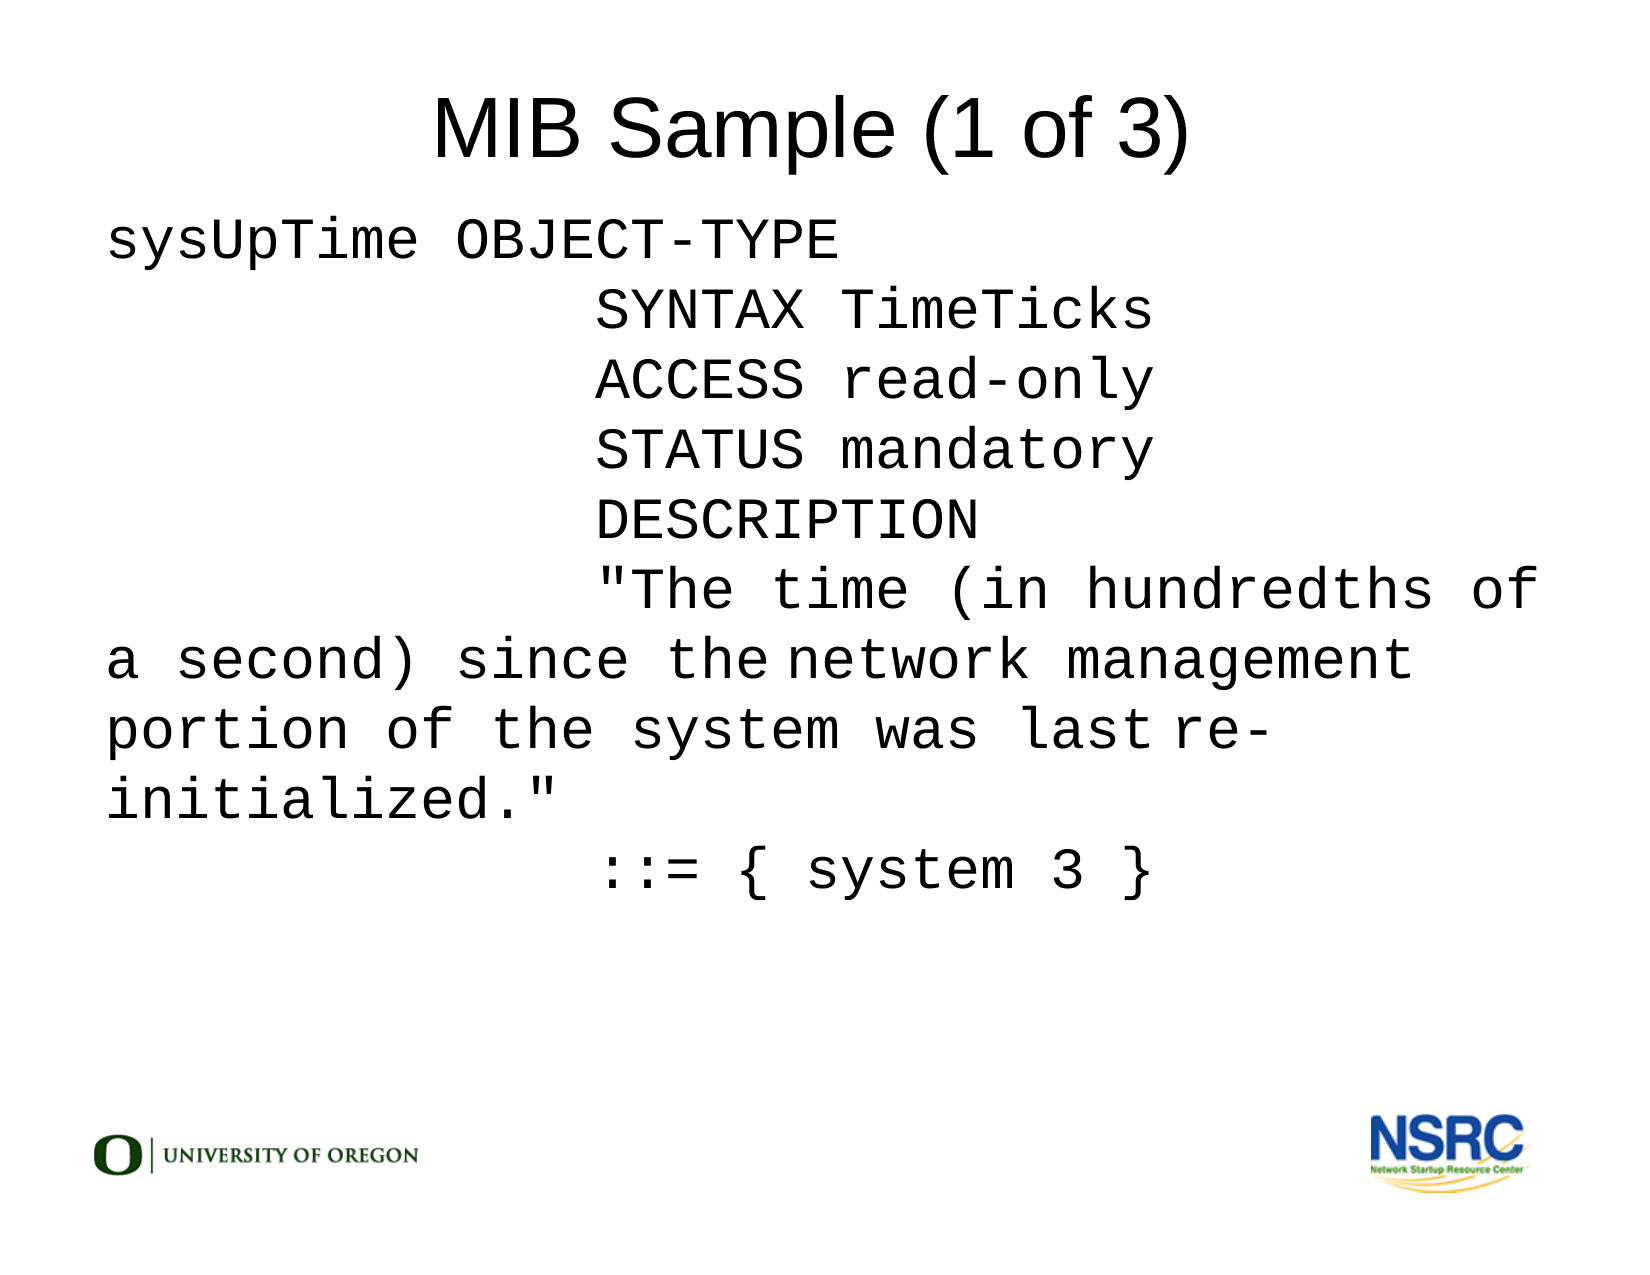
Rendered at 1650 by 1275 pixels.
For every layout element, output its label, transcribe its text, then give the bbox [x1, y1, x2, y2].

picture [1371, 1114, 1532, 1193]
text_box sysUpTime OBJECT-TYPE SYNTAX TimeTicks ACCESS read-only STATUS mandatory DESCRIPTION "The time (in hundredths of a second) since the network management portion of the system was last re-initialized." ::= { system 3 } [105, 200, 1583, 1105]
picture [92, 1133, 420, 1177]
text_box MIB Sample (1 of 3) [133, 58, 1491, 189]
